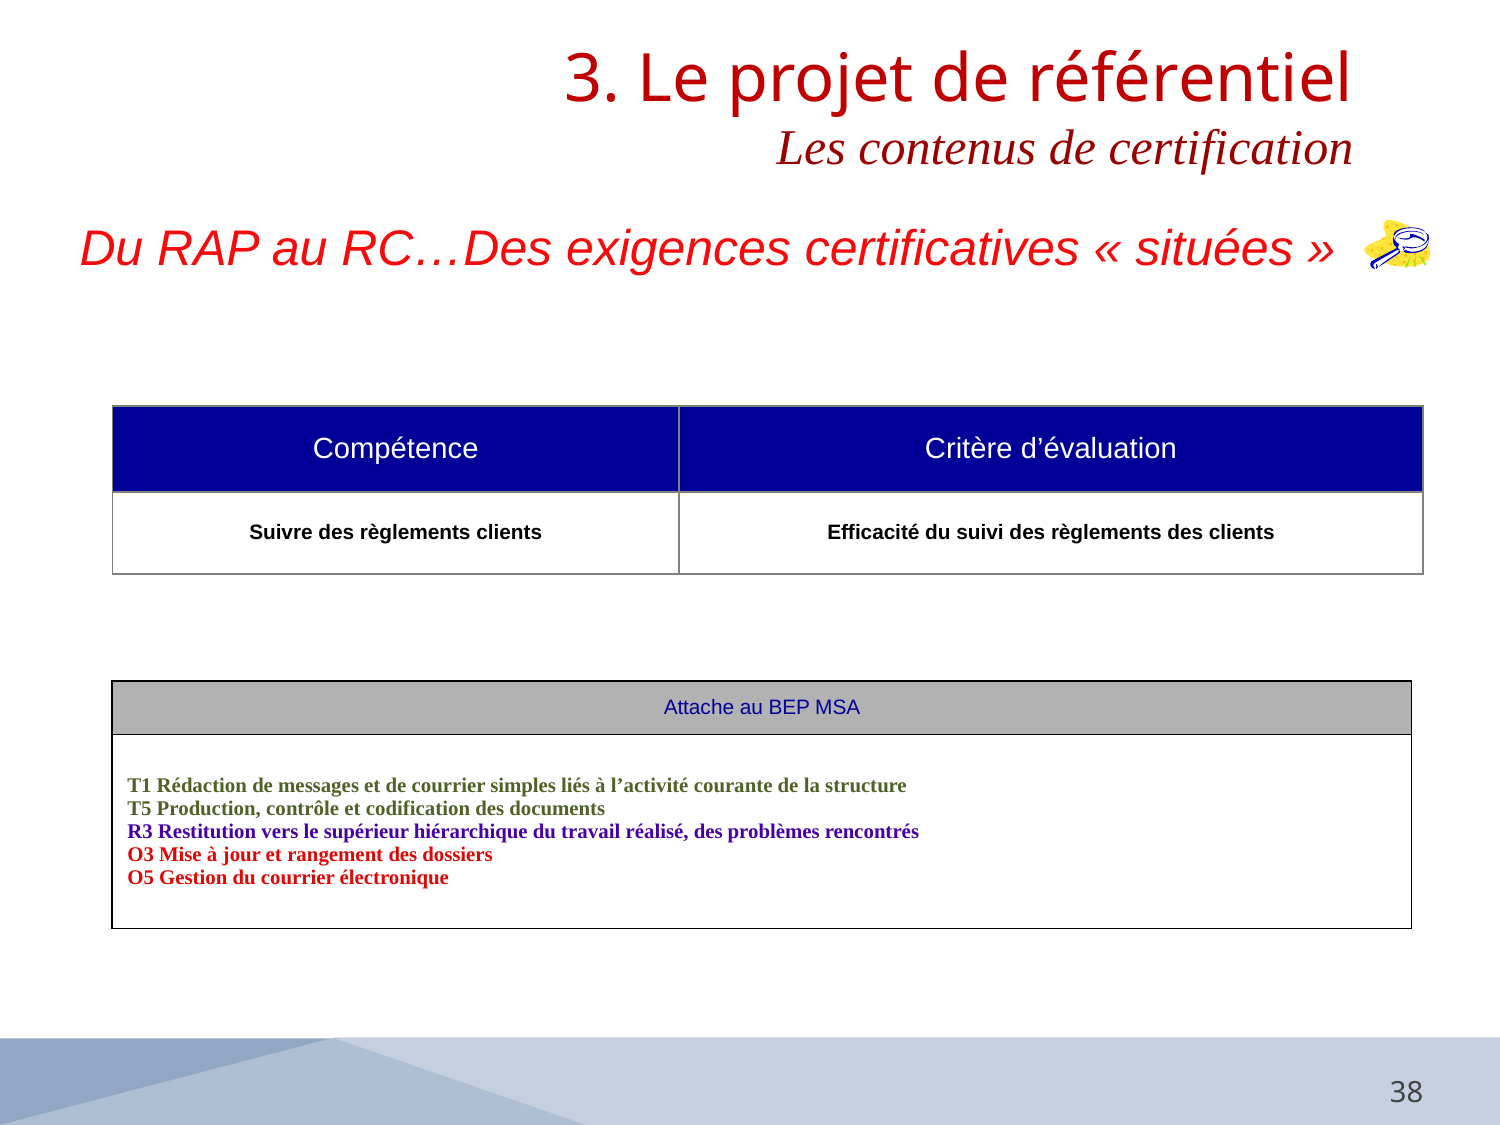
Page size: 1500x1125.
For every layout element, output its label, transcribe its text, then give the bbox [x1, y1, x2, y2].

table_cell T1 Rédaction de messages et de courrier simples liés à l’activité courante de la structure T5 Production, contrôle et codification des documents R3 Restitution vers le supérieur hiérarchique du travail réalisé, des problèmes rencontrés O3 Mise à jour et rangement des dossiers O5 Gestion du courrier électronique [113, 735, 1411, 928]
text_box 38 [1277, 1066, 1439, 1125]
text_box Du RAP au RC…Des exigences certificatives « situées » [64, 208, 1415, 279]
picture [1364, 219, 1431, 270]
table_header Compétence [113, 407, 678, 491]
table_cell Efficacité du suivi des règlements des clients [680, 493, 1422, 573]
table_cell Suivre des règlements clients [113, 493, 678, 573]
text_box 3. Le projet de référentiel Les contenus de certification [134, 59, 1369, 150]
table_header Attache au BEP MSA [113, 682, 1411, 734]
table_header Critère d’évaluation [680, 407, 1422, 491]
